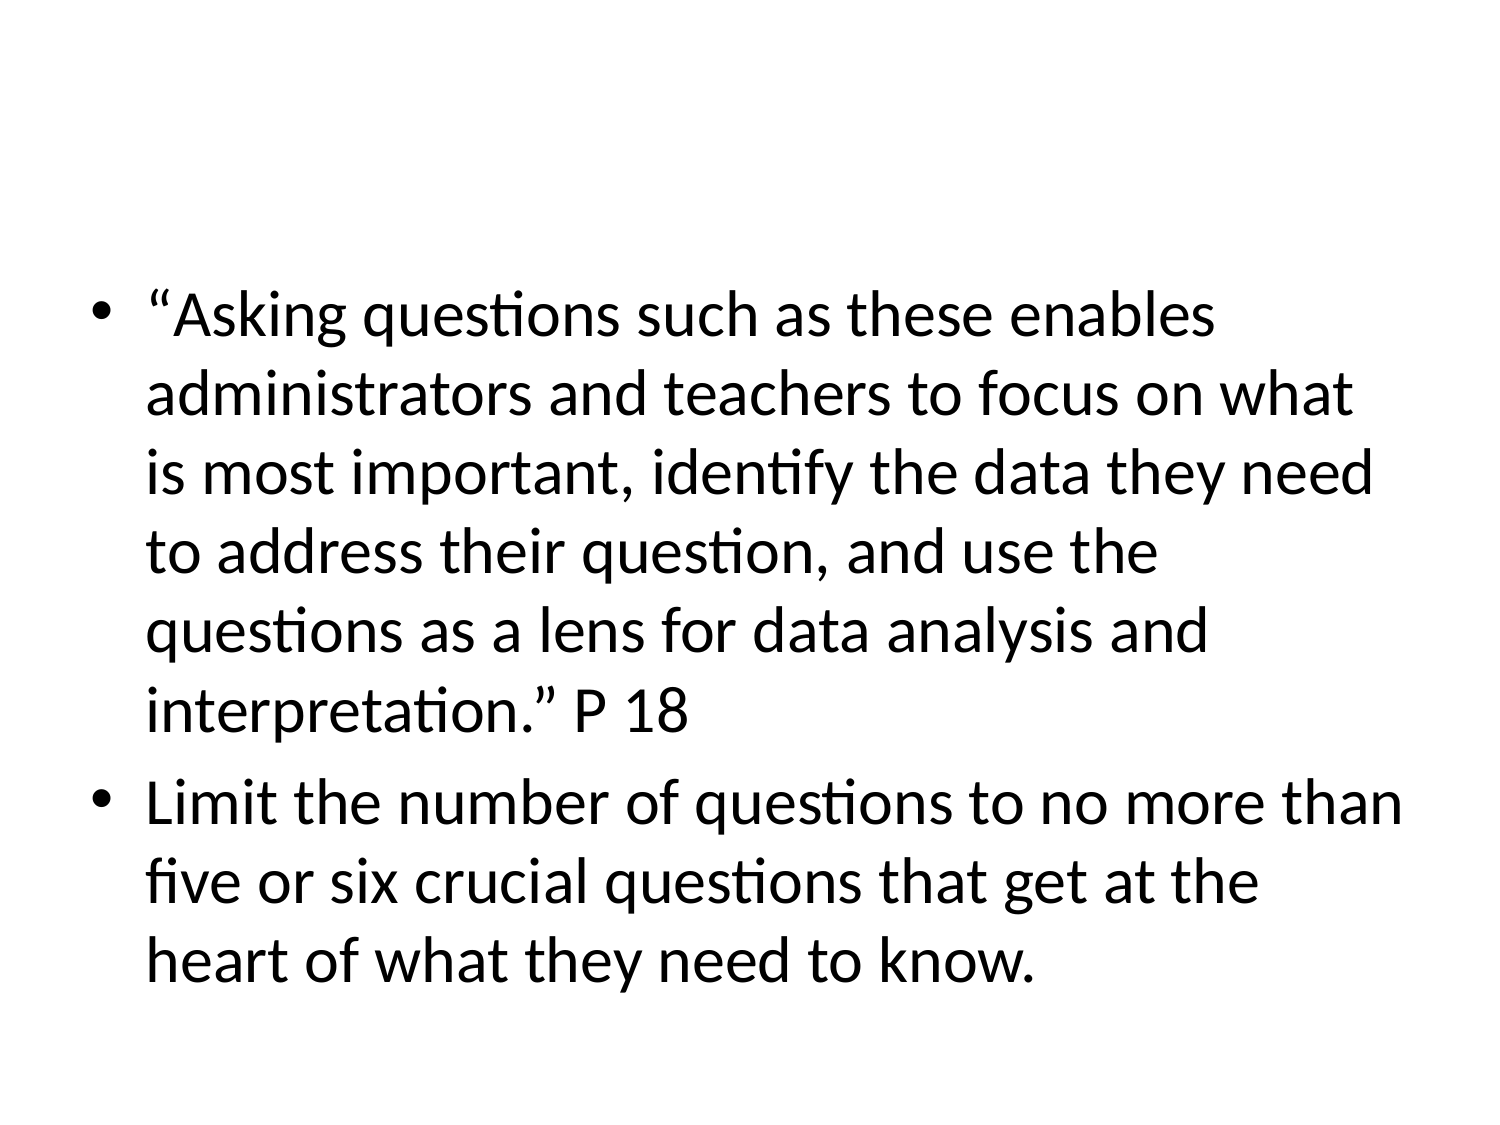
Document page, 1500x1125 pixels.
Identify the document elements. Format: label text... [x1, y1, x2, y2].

list “Asking questions such as these enables administrators and teachers to focus on what is most important, identify the data they need to address their question, and use the questions as a lens for data analysis and interpretation.” P 18 Limit the number of questions to no more than five or six crucial questions that get at the heart of what they need to know. [75, 262, 1425, 1005]
